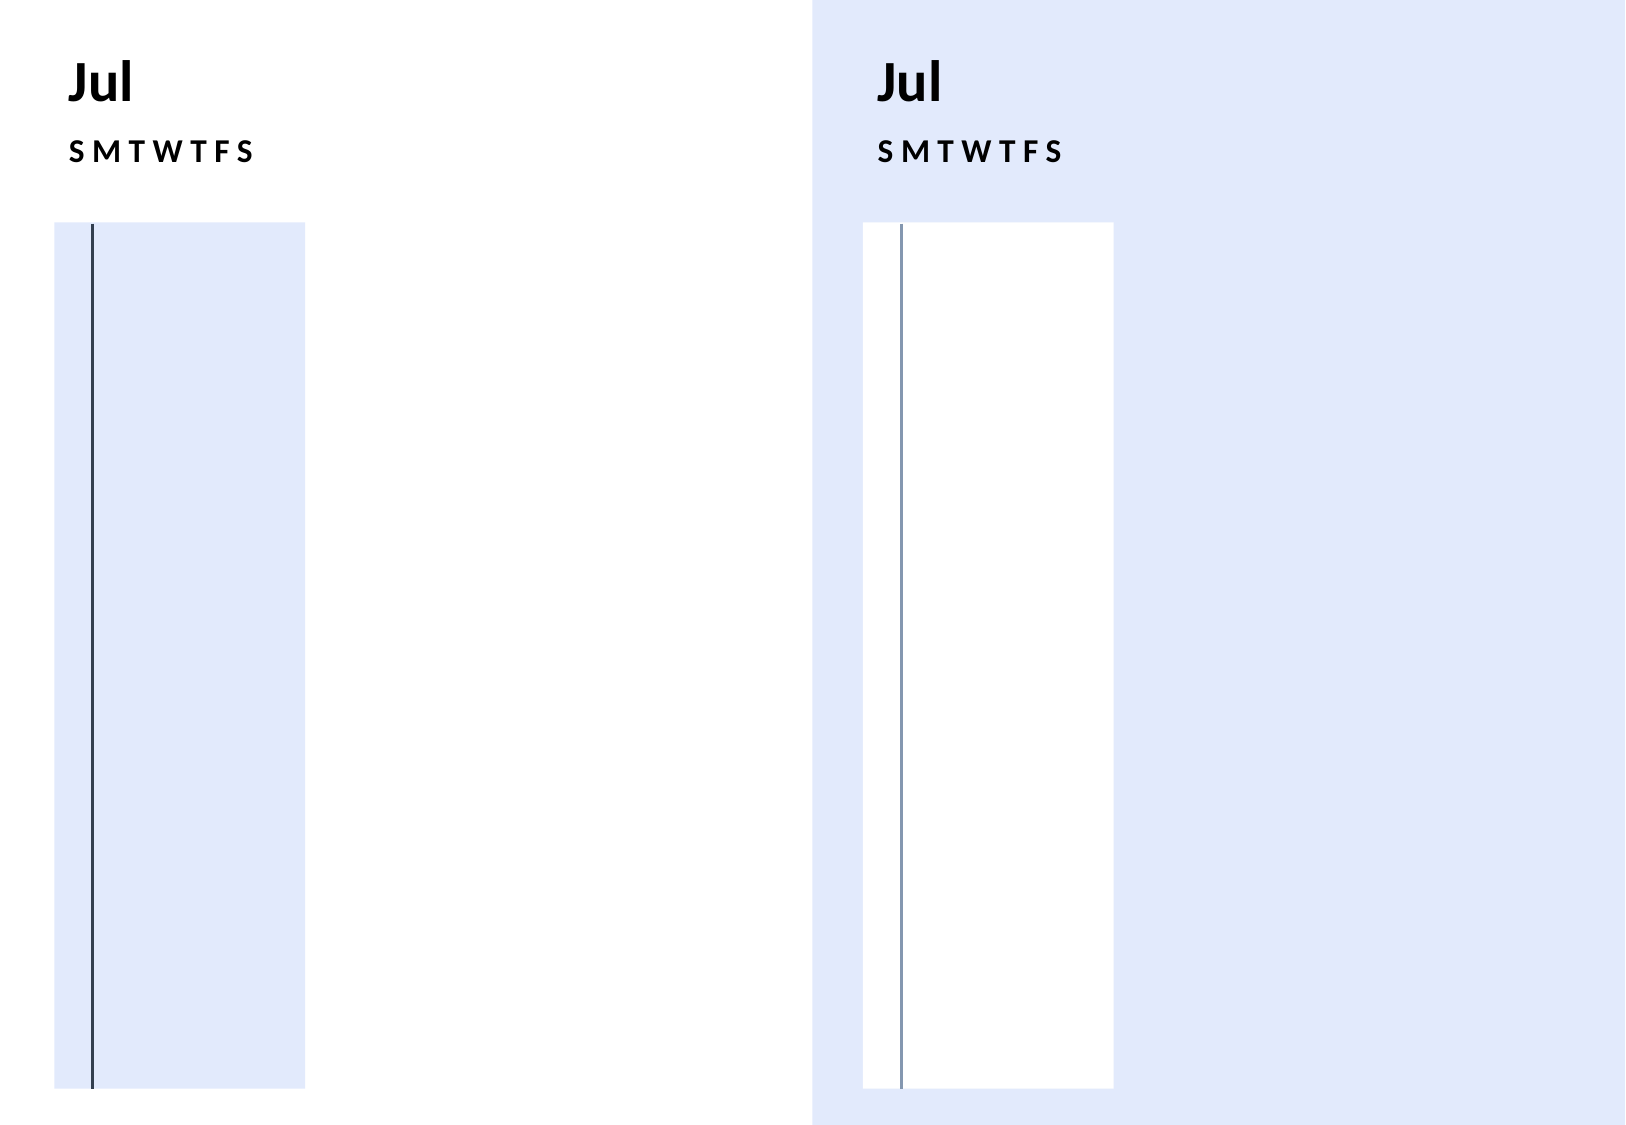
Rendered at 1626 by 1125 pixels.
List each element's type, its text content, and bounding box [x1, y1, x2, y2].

text_box Jul [862, 36, 1114, 121]
text_box S M T W T F S [54, 121, 306, 177]
text_box Jul [54, 36, 306, 121]
text_box [53, 221, 306, 1090]
text_box [811, 0, 1625, 1125]
text_box [862, 221, 1115, 1090]
text_box S M T W T F S [862, 121, 1114, 177]
